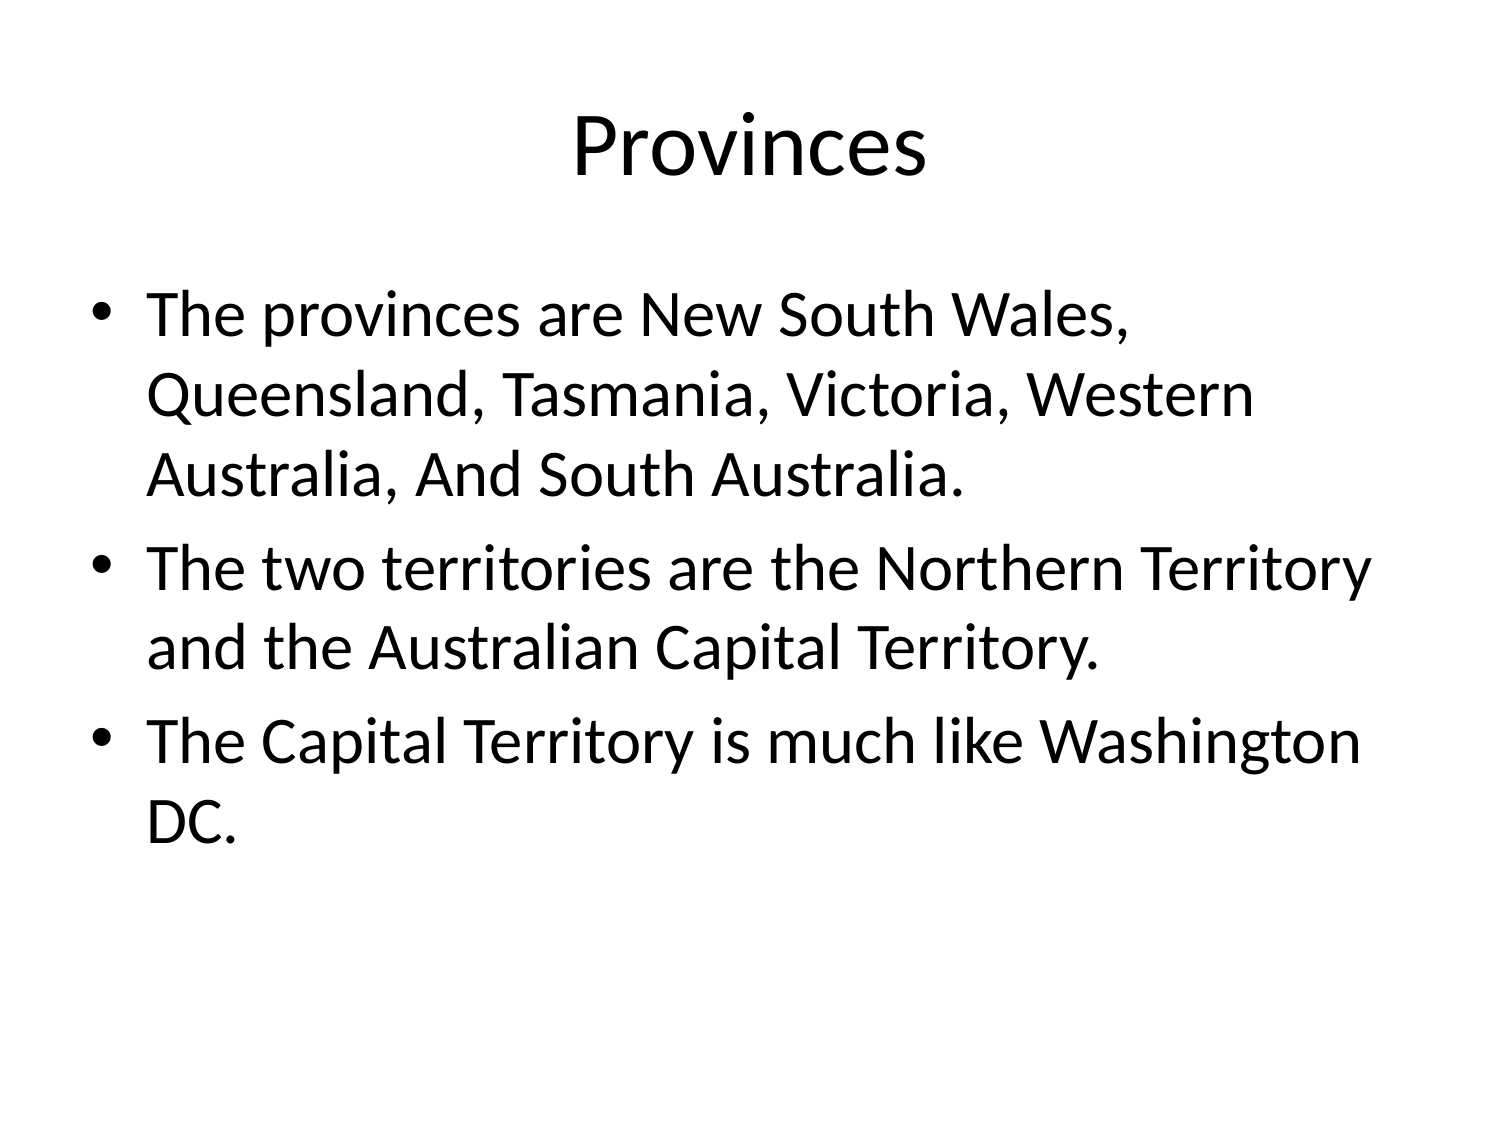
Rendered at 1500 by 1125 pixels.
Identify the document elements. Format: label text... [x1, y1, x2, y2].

list The provinces are New South Wales, Queensland, Tasmania, Victoria, Western Australia, And South Australia. The two territories are the Northern Territory and the Australian Capital Territory. The Capital Territory is much like Washington DC. [75, 262, 1425, 1005]
title Provinces [75, 45, 1425, 233]
